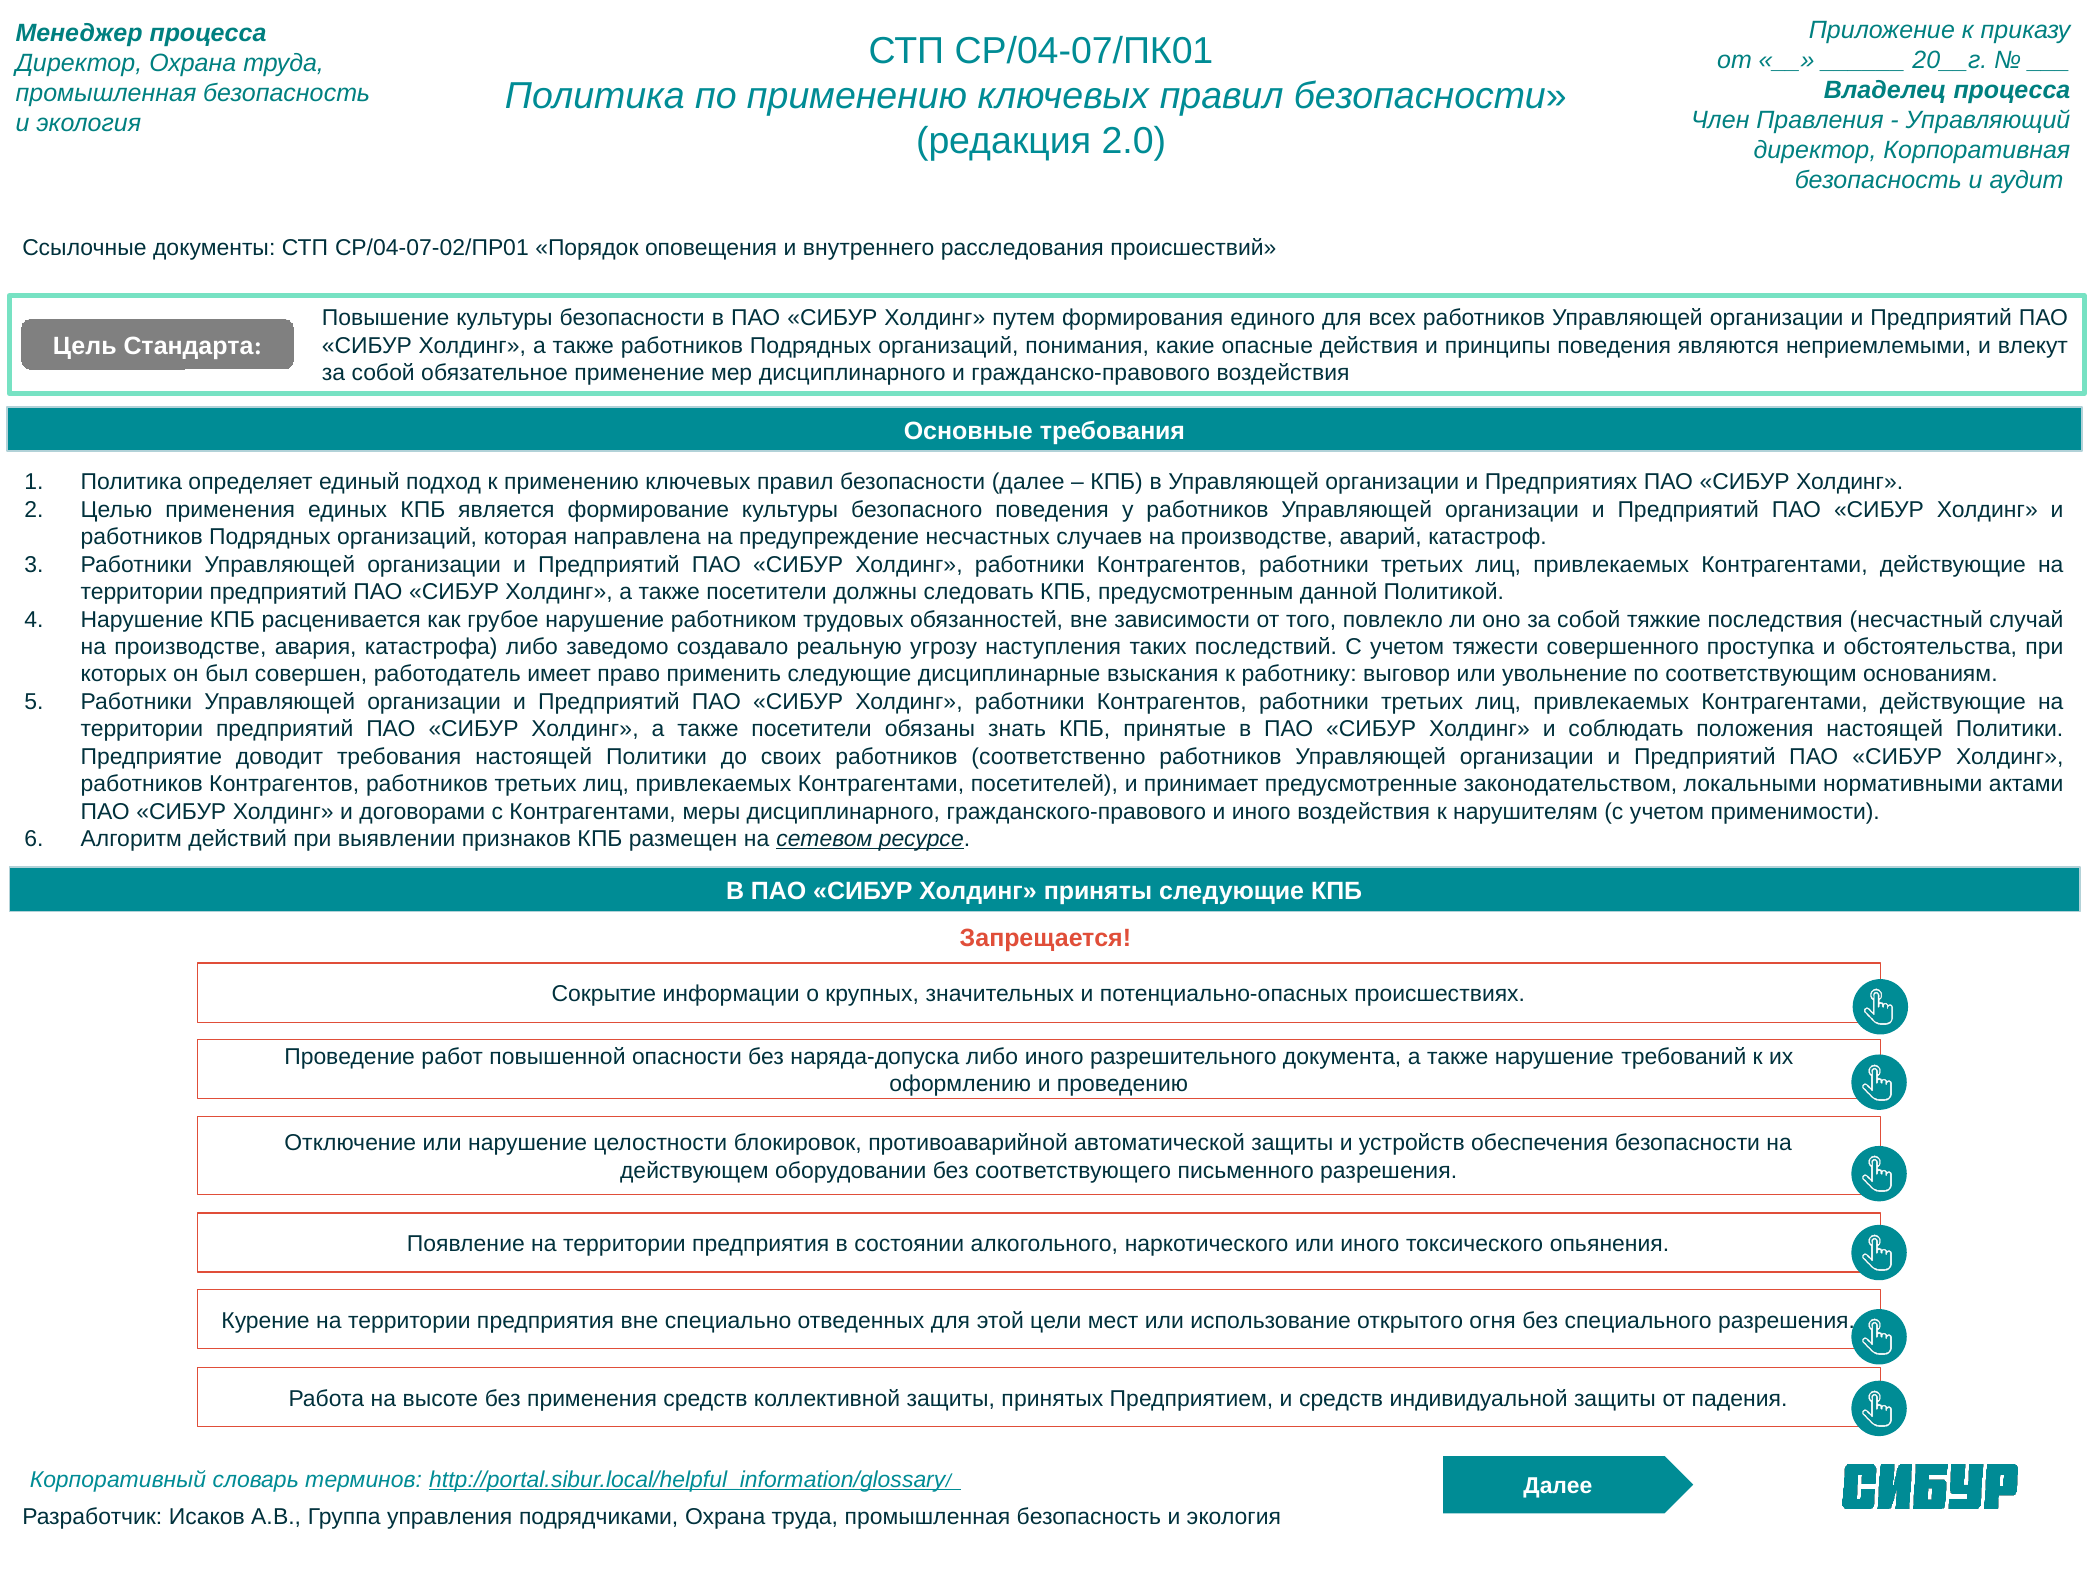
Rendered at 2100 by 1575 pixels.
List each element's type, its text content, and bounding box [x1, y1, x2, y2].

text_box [1854, 1311, 1904, 1362]
picture [1842, 1464, 2018, 1509]
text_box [1854, 1148, 1904, 1199]
text_box Ссылочные документы: СТП СР/04-07-02/ПР01 «Порядок оповещения и внутреннего расследования происшествий» [2, 222, 2100, 271]
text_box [1854, 1057, 1904, 1107]
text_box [1855, 981, 1906, 1032]
text_box Запрещается! [0, 914, 2096, 959]
text_box Проведение работ повышенной опасности без наряда-допуска либо иного разрешительного документа, а также нарушение требований к их оформлению и проведению [197, 1039, 1881, 1099]
text_box СТП СР/04-07/ПК01 Политика по применению ключевых правил безопасности» (редакция 2.0) [580, 12, 1554, 175]
text_box Корпоративный словарь терминов: http://portal.sibur.local/helpful_information/glossary/ [3, 1451, 989, 1506]
text_box Отключение или нарушение целостности блокировок, противоаварийной автоматической защиты и устройств обеспечения безопасности на действующем оборудовании без соответствующего письменного разрешения. [197, 1116, 1881, 1195]
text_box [1854, 1383, 1904, 1434]
text_box Далее [1442, 1455, 1695, 1515]
text_box Менеджер процесса Директор, Охрана труда, промышленная безопасность и экология [0, 0, 580, 186]
text_box Курение на территории предприятия вне специально отведенных для этой цели мест или использование открытого огня без специального разрешения. [197, 1289, 1881, 1349]
text_box Политика определяет единый подход к применению ключевых правил безопасности (далее – КПБ) в Управляющей организации и Предприятиях ПАО «СИБУР Холдинг». Целью применения единых КПБ является формирование культуры безопасного поведения у работников Управляющей организации и Предприятий ПАО «СИБУР Холдинг» и работников Подрядных организаций, которая направлена на предупреждение несчастных случаев на производстве, аварий, катастроф. Работники Управляющей организации и Предприятий ПАО «СИБУР Холдинг», работники Контрагентов, работники третьих лиц, привлекаемых Контрагентами, действующие на территории предприятий ПАО «СИБУР Холдинг», а также посетители должны следовать КПБ, предусмотренным данной Политикой. Нарушение КПБ расценивается как грубое нарушение работником трудовых обязанностей, вне зависимости от того, повлекло ли оно за собой тяжкие последствия (несчастный случай на производстве, авария, катастрофа) либо заведомо создавало реальную угрозу наступления таких последствий. С учетом тяжести совершенного проступка и обстоятельства, при которых он был совершен, работодатель имеет право применить следующие дисциплинарные взыскания к работнику: выговор или увольнение по соответствующим основаниям. Работники Управляющей организации и Предприятий ПАО «СИБУР Холдинг», работники Контрагентов, работники третьих лиц, привлекаемых Контрагентами, действующие на территории предприятий ПАО «СИБУР Холдинг», а также посетители обязаны знать КПБ, принятые в ПАО «СИБУР Холдинг» и соблюдать положения настоящей Политики. Предприятие доводит требования настоящей Политики до своих работников (соответственно работников Управляющей организации и Предприятий ПАО «СИБУР Холдинг», работников Контрагентов, работников третьих лиц, привлекаемых Контрагентами, посетителей), и принимает предусмотренные законодательством, локальными нормативными актами ПАО «СИБУР Холдинг» и договорами с Контрагентами, меры дисциплинарного, гражданского-правового и иного воздействия к нарушителям (с учетом применимости). Алгоритм действий при выявлении признаков КПБ размещен на сетевом ресурсе. [9, 459, 2080, 866]
text_box [9, 295, 2085, 394]
text_box Появление на территории предприятия в состоянии алкогольного, наркотического или иного токсического опьянения. [197, 1212, 1881, 1272]
text_box В ПАО «СИБУР Холдинг» приняты следующие КПБ [9, 866, 2080, 912]
text_box Сокрытие информации о крупных, значительных и потенциально-опасных происшествиях. [197, 962, 1881, 1023]
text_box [1854, 1227, 1904, 1278]
text_box Разработчик: Исаков А.В., Группа управления подрядчиками, Охрана труда, промышленная безопасность и экология [2, 1491, 1323, 1539]
text_box Работа на высоте без применения средств коллективной защиты, принятых Предприятием, и средств индивидуальной защиты от падения. [197, 1367, 1881, 1427]
text_box Приложение к приказу от «__» ______ 20__г. № ___ Владелец процесса Член Правления - Управляющий директор, Корпоративная безопасность и аудит [1554, 0, 2098, 207]
text_box Основные требования [7, 406, 2083, 452]
